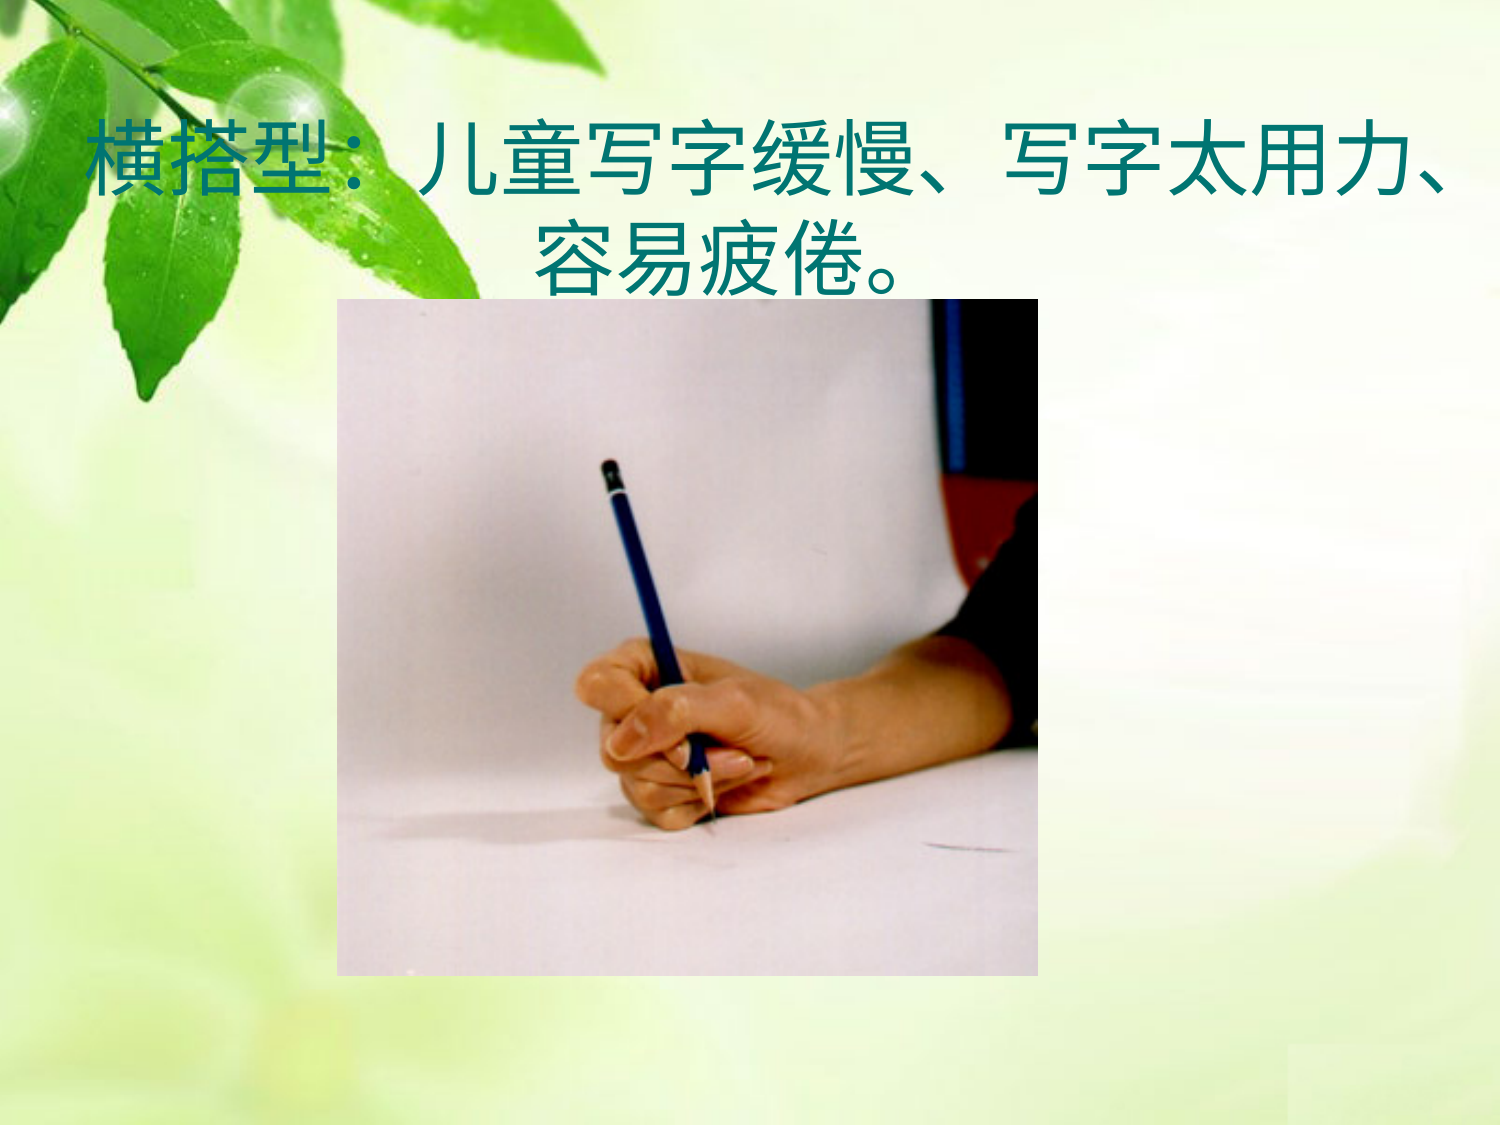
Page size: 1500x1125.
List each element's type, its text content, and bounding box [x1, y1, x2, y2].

title 横搭型：儿童写字缓慢、写字太用力、容易疲倦。 [49, 112, 1451, 301]
picture [0, 0, 1500, 1125]
